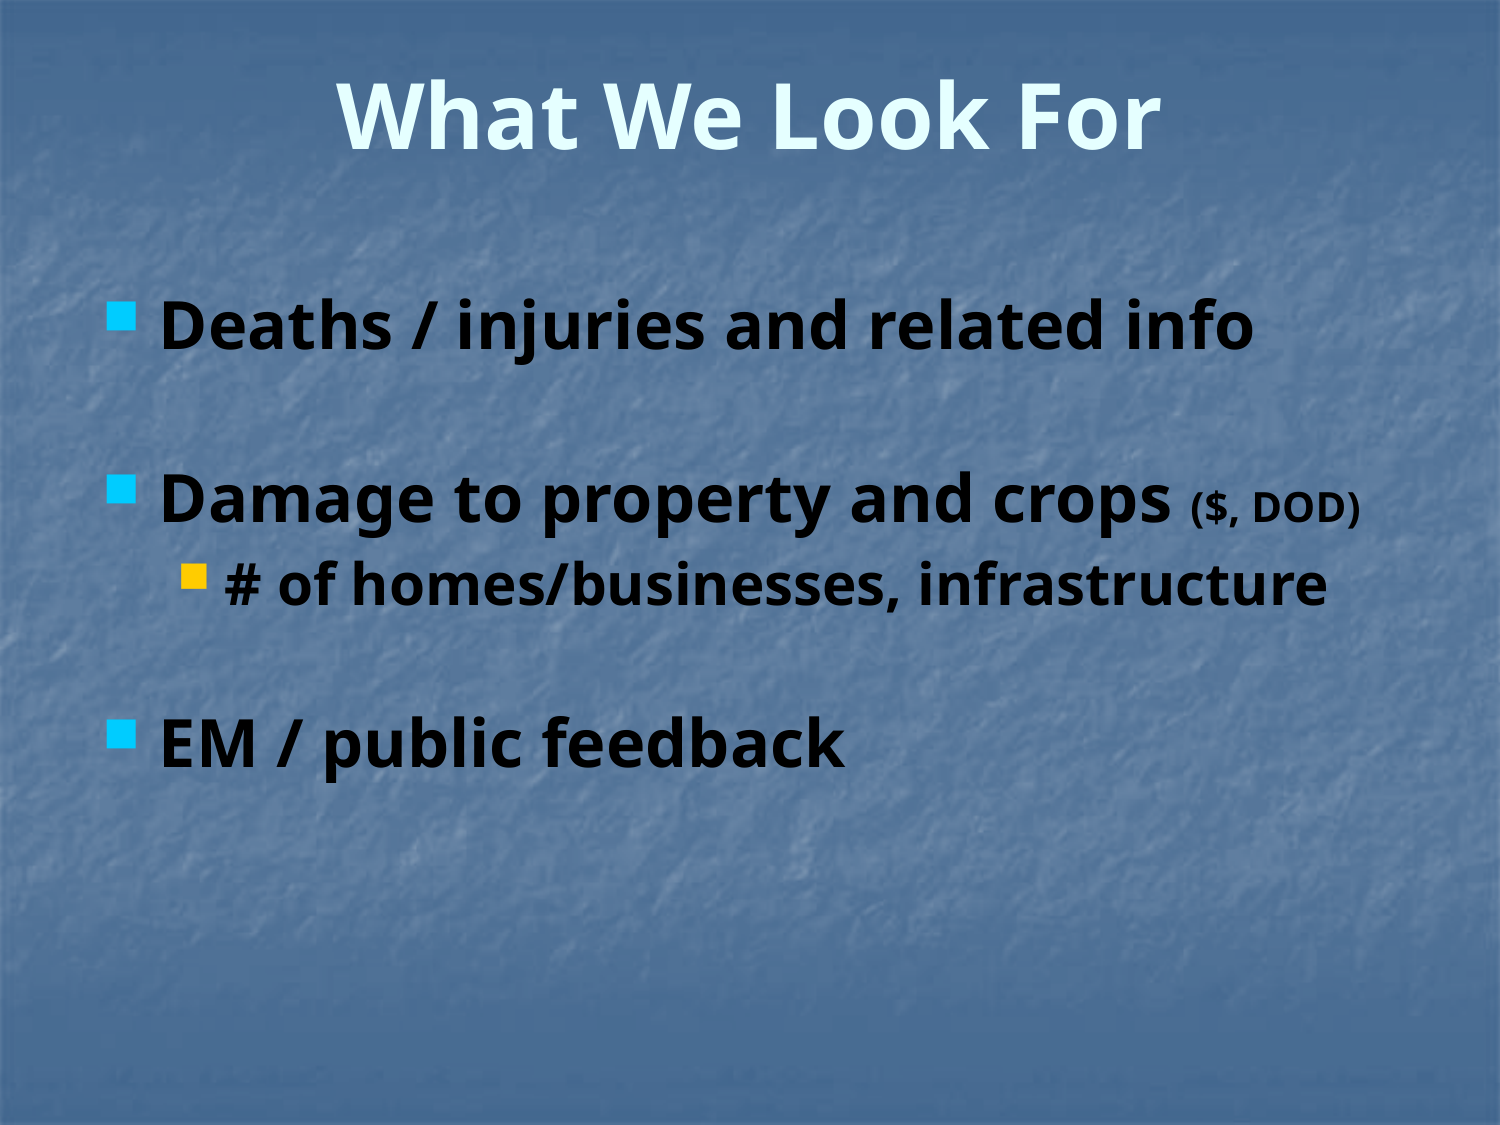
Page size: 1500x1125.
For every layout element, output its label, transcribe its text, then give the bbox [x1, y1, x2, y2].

title What We Look For [74, 0, 1426, 226]
list Deaths / injuries and related info Damage to property and crops ($, DOD) # of homes/businesses, infrastructure EM / public feedback [87, 274, 1413, 1125]
